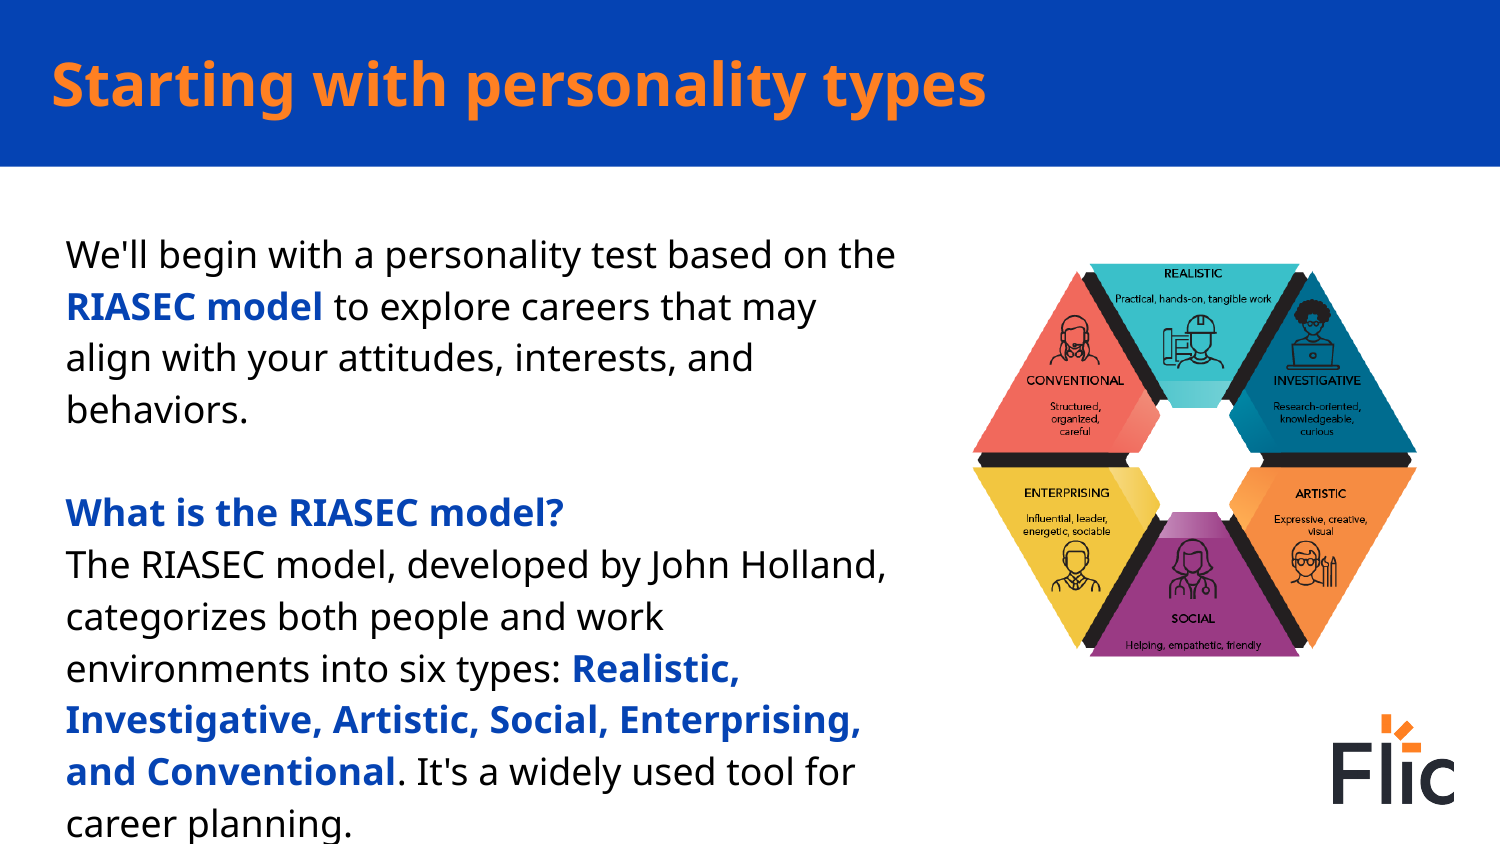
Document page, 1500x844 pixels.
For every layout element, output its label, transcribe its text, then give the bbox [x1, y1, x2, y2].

picture [1333, 714, 1454, 805]
title Starting with personality types [36, 39, 1271, 125]
picture [953, 220, 1436, 703]
text_box We'll begin with a personality test based on the RIASEC model to explore careers that may align with your attitudes, interests, and behaviors. What is the RIASEC model? The RIASEC model, developed by John Holland, categorizes both people and work environments into six types: Realistic, Investigative, Artistic, Social, Enterprising, and Conventional. It's a widely used tool for career planning. [50, 209, 913, 844]
